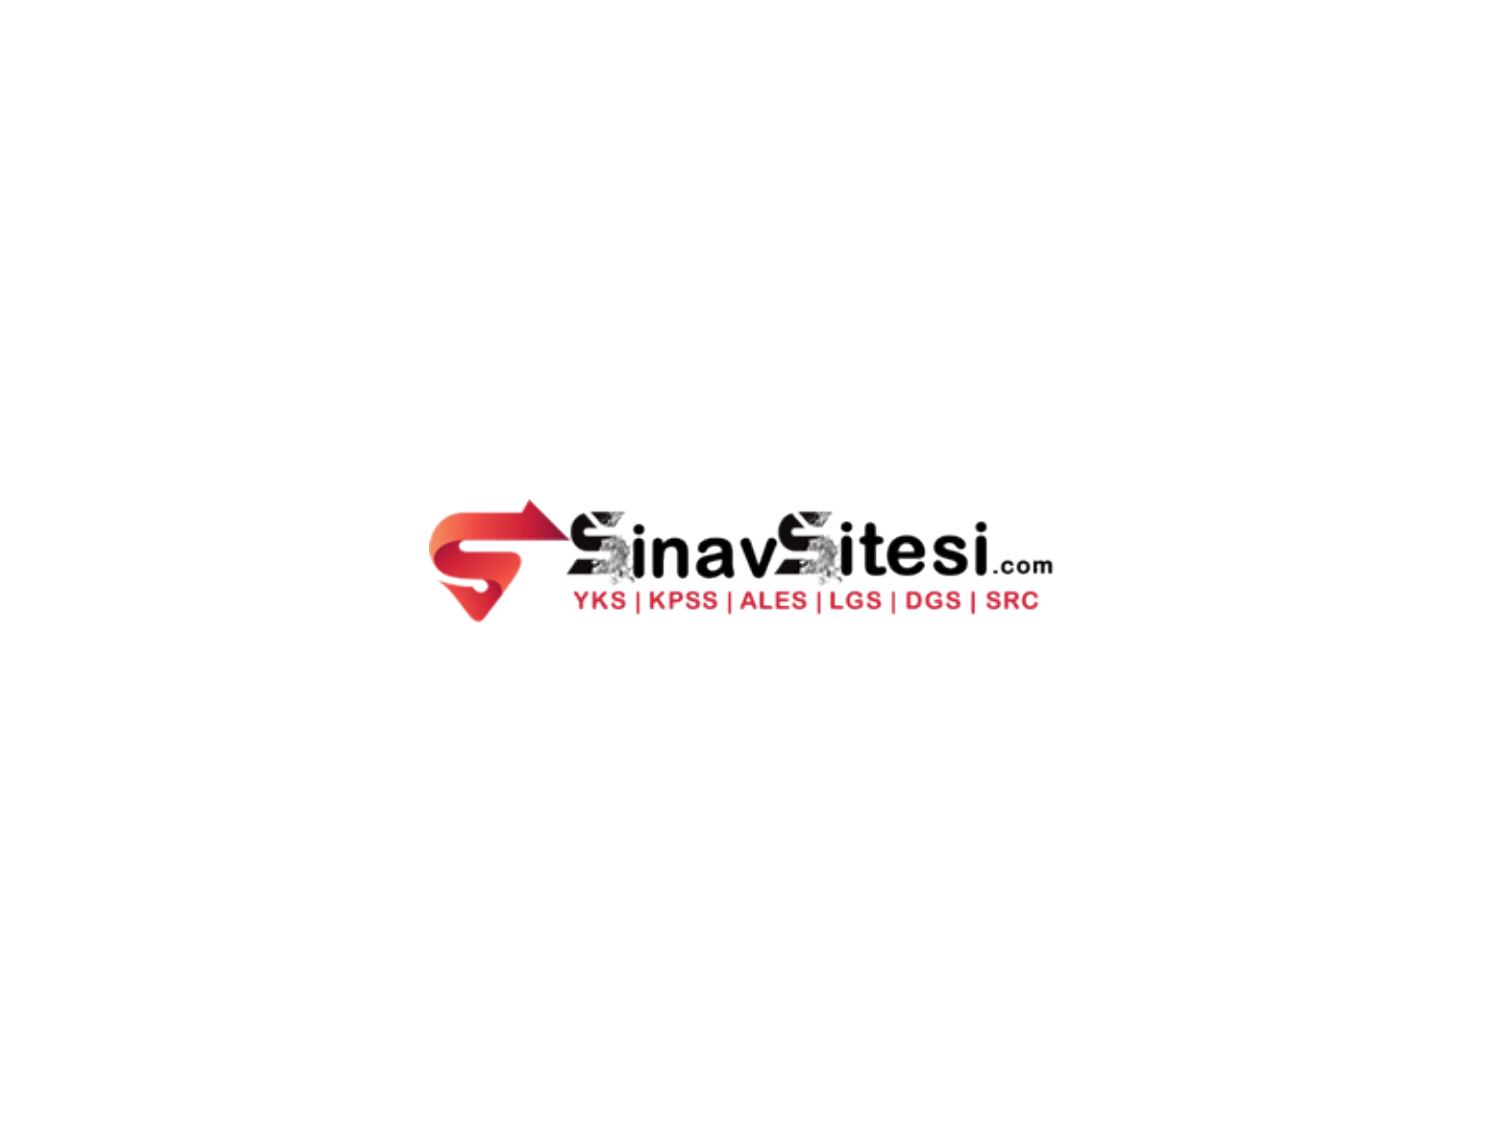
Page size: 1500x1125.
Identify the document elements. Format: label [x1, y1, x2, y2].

picture [428, 499, 1072, 626]
